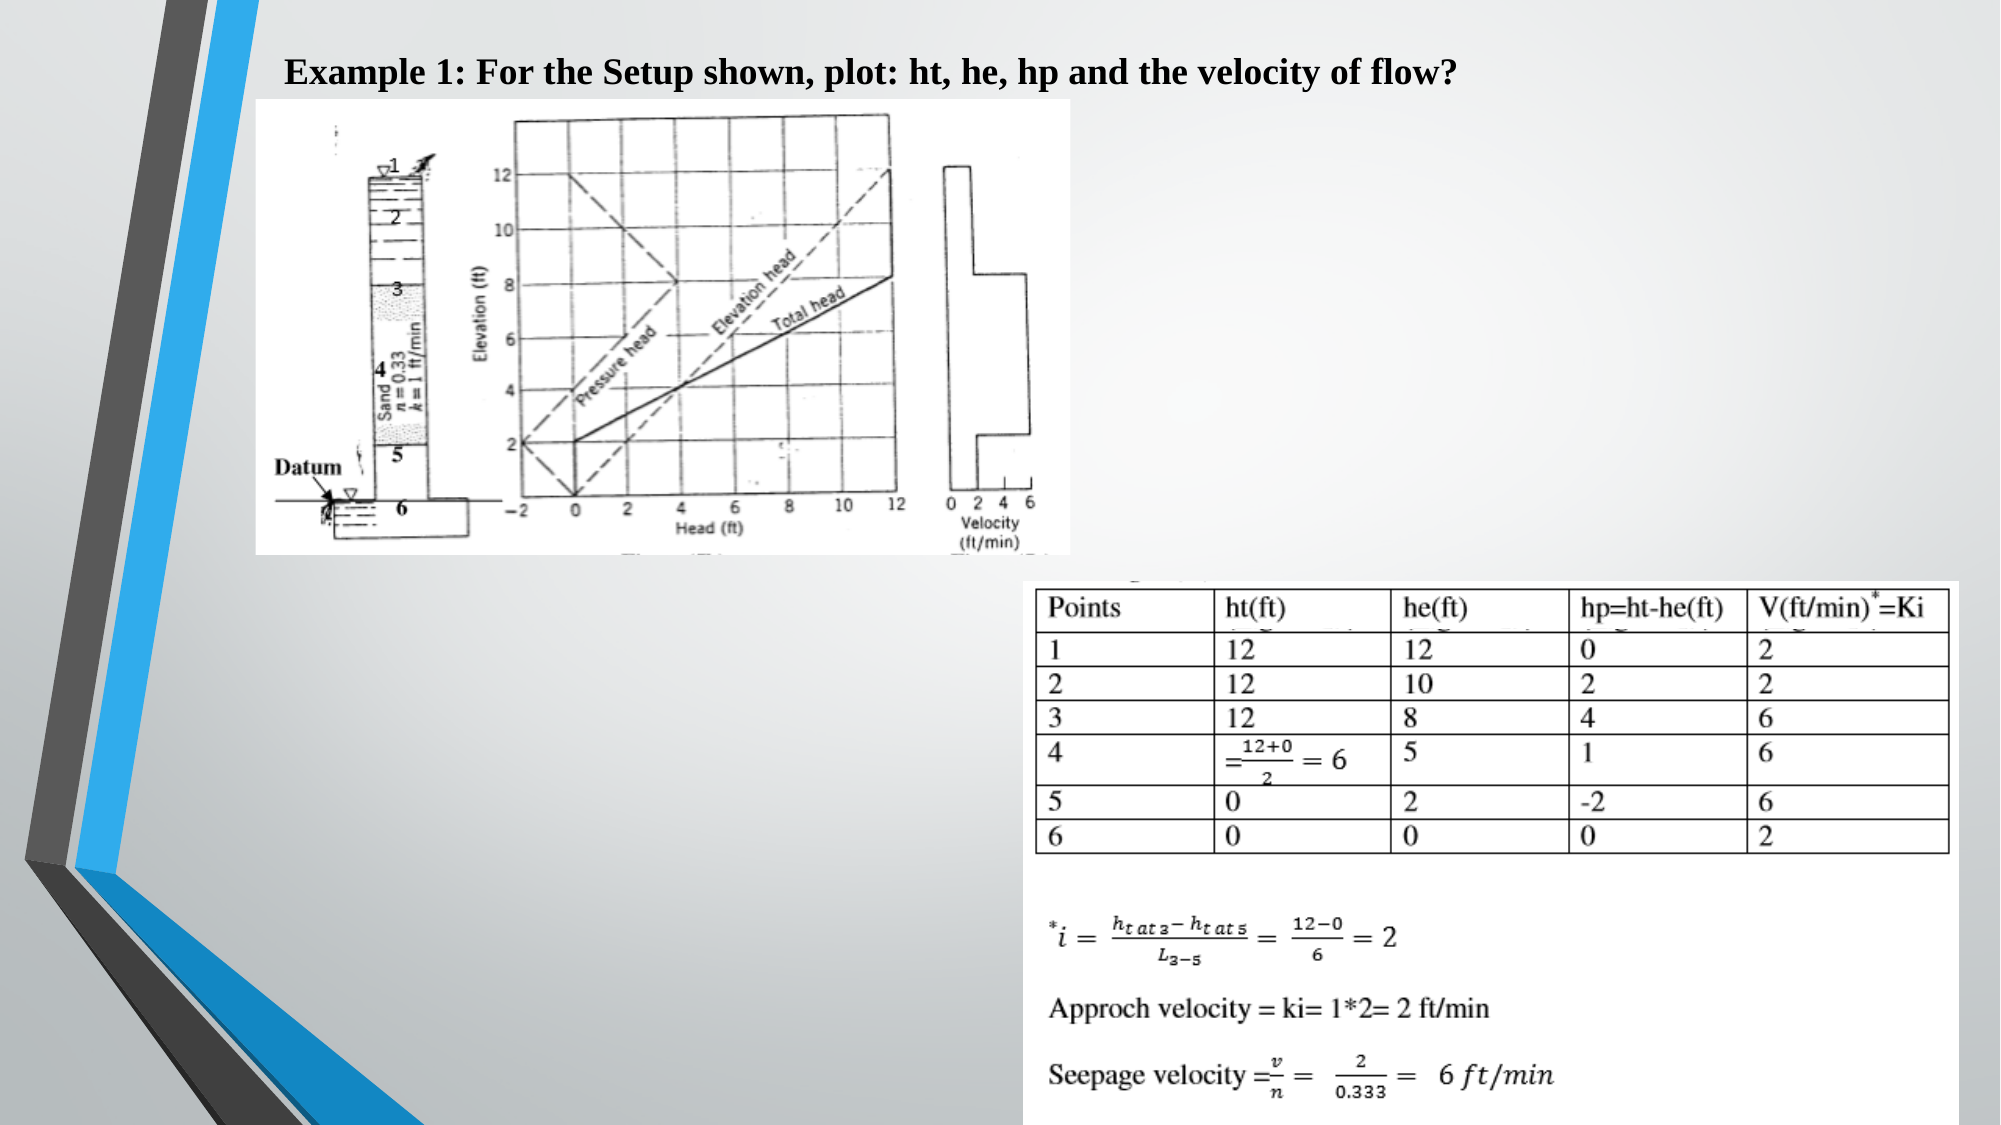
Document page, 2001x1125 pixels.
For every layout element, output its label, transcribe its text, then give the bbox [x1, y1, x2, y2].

picture [1022, 581, 1960, 1125]
picture [255, 99, 1071, 555]
text_box Example 1: For the Setup shown, plot: ht, he, hp and the velocity of flow? [269, 39, 1856, 99]
